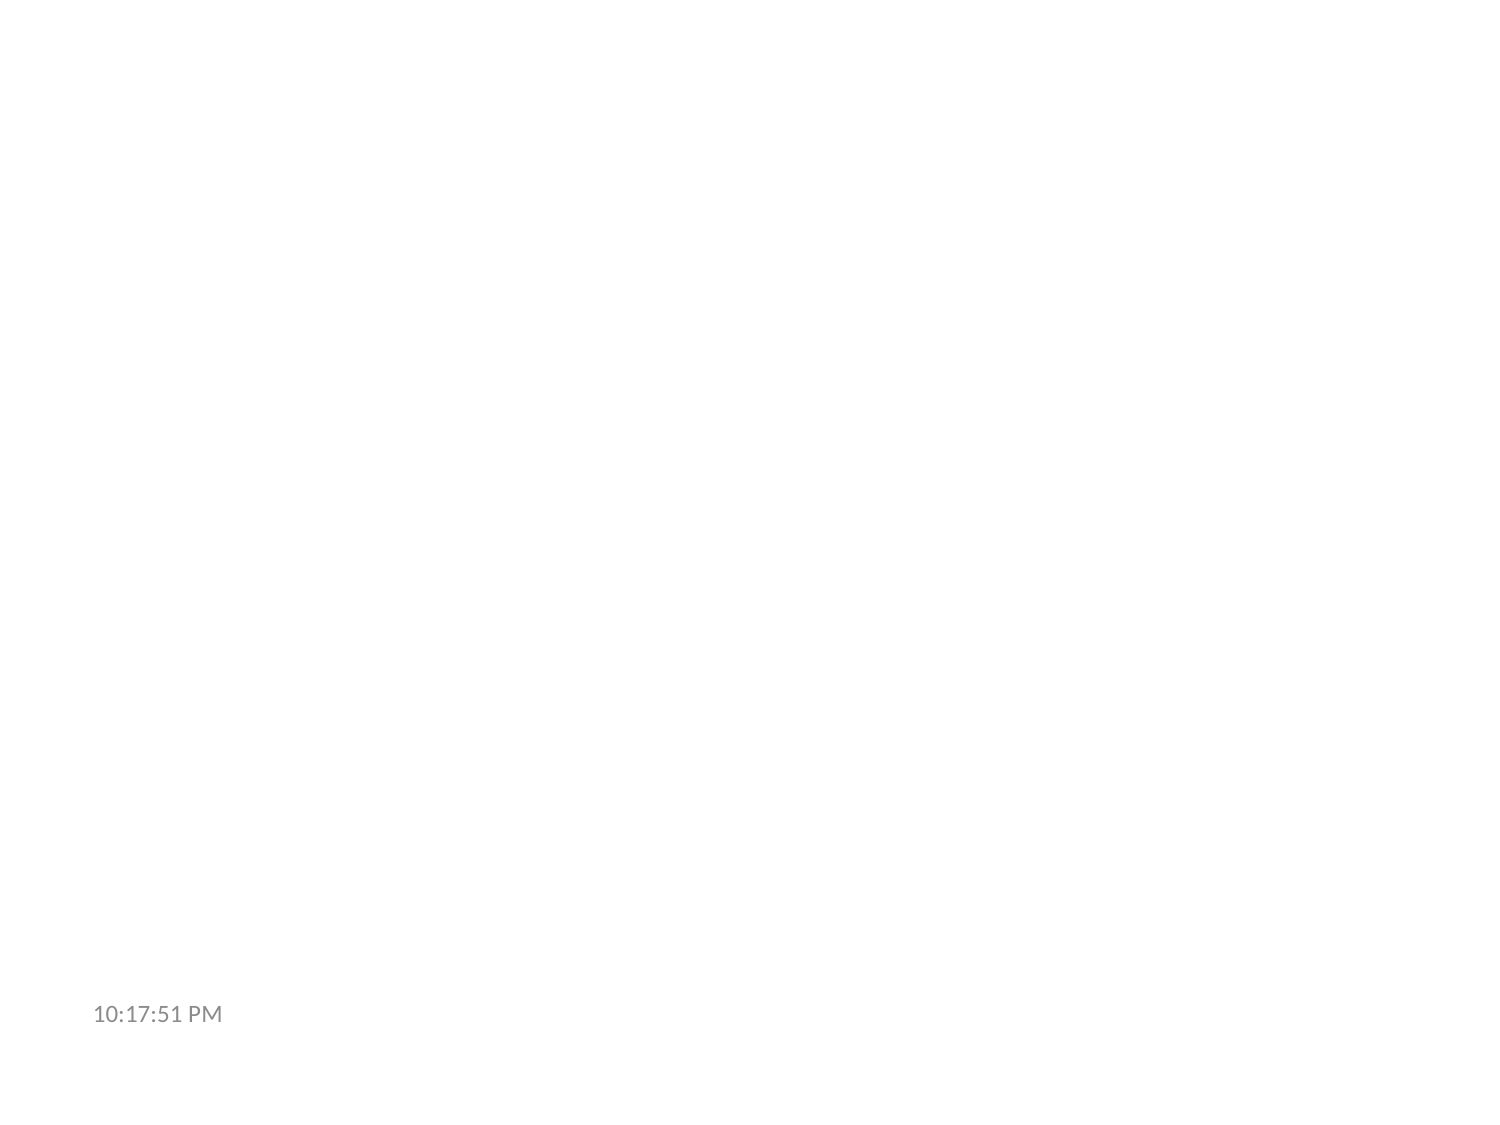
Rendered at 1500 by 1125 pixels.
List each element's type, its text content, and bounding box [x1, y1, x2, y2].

text_box 3:35:09 PM [77, 982, 428, 1043]
